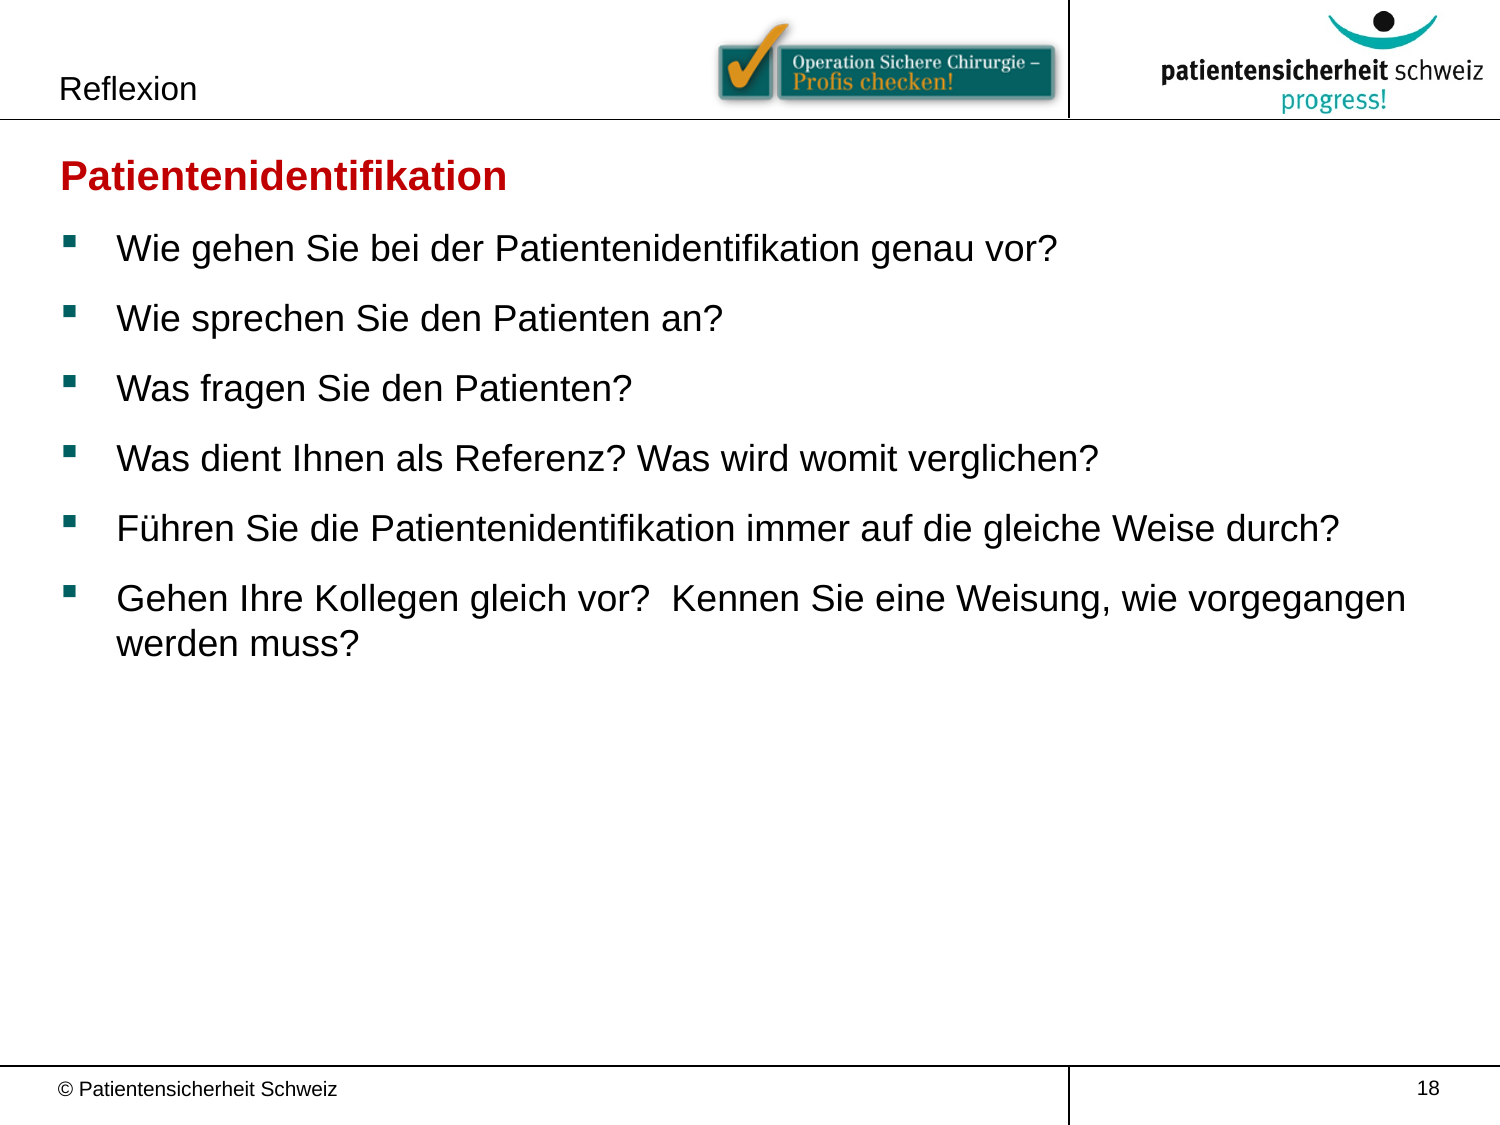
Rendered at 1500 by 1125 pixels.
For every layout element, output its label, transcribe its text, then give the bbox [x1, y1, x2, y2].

slide_number © Patientensicherheit Schweiz [57, 761, 584, 1125]
list Patientenidentifikation Wie gehen Sie bei der Patientenidentifikation genau vor? Wie sprechen Sie den Patienten an? Was fragen Sie den Patienten? Was dient Ihnen als Referenz? Was wird womit verglichen? Führen Sie die Patientenidentifikation immer auf die gleiche Weise durch? Gehen Ihre Kollegen gleich vor? Kennen Sie eine Weisung, wie vorgegangen werden muss? [60, 149, 1442, 1041]
list Reflexion [0, 0, 1069, 119]
picture [1162, 11, 1483, 114]
slide_number 18 [1357, 1074, 1440, 1100]
